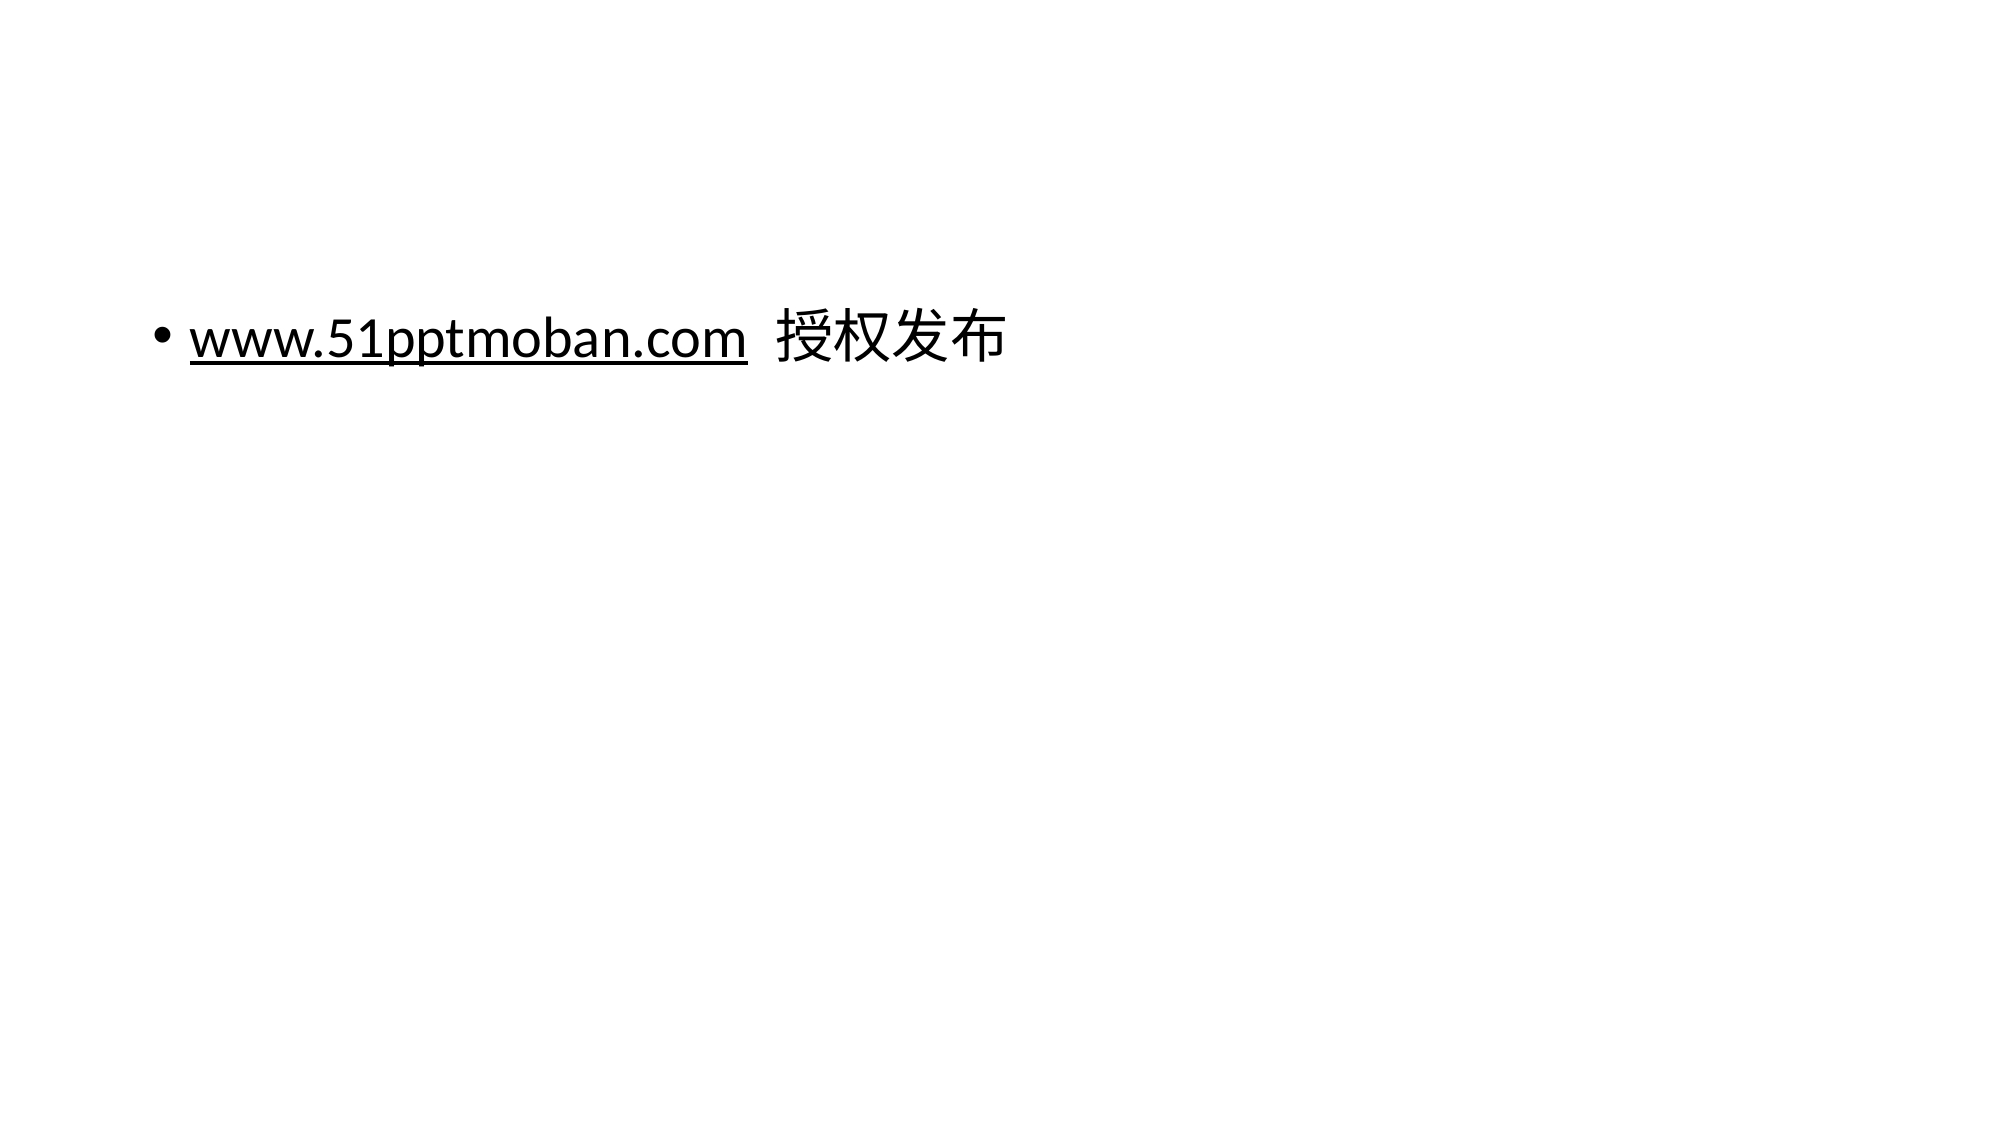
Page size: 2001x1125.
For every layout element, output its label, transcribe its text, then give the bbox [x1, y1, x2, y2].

list www.51pptmoban.com 授权发布 [137, 299, 1863, 1014]
